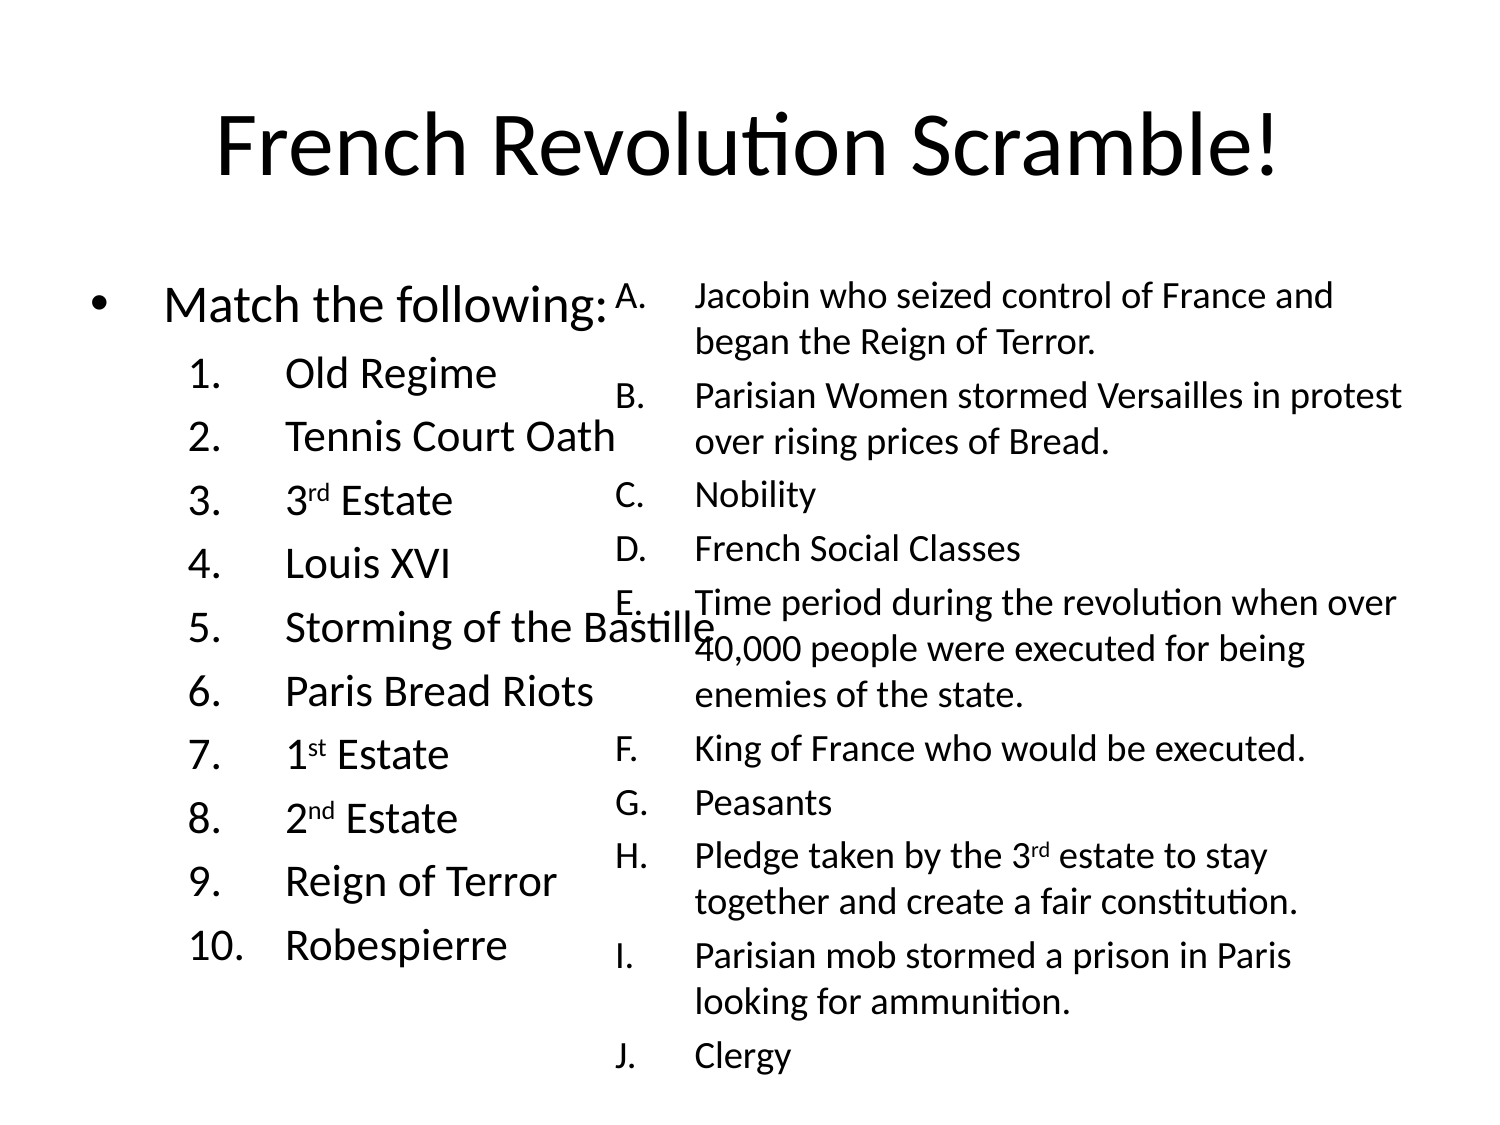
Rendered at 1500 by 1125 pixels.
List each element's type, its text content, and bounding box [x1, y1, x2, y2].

title French Revolution Scramble! [75, 45, 1425, 233]
list Match the following: Old Regime Tennis Court Oath 3rd Estate Louis XVI Storming of the Bastille Paris Bread Riots 1st Estate 2nd Estate Reign of Terror Robespierre [75, 262, 600, 1005]
list Jacobin who seized control of France and began the Reign of Terror. Parisian Women stormed Versailles in protest over rising prices of Bread. Nobility French Social Classes Time period during the revolution when over 40,000 people were executed for being enemies of the state. King of France who would be executed. Peasants Pledge taken by the 3rd estate to stay together and create a fair constitution. Parisian mob stormed a prison in Paris looking for ammunition. Clergy [600, 262, 1425, 1088]
